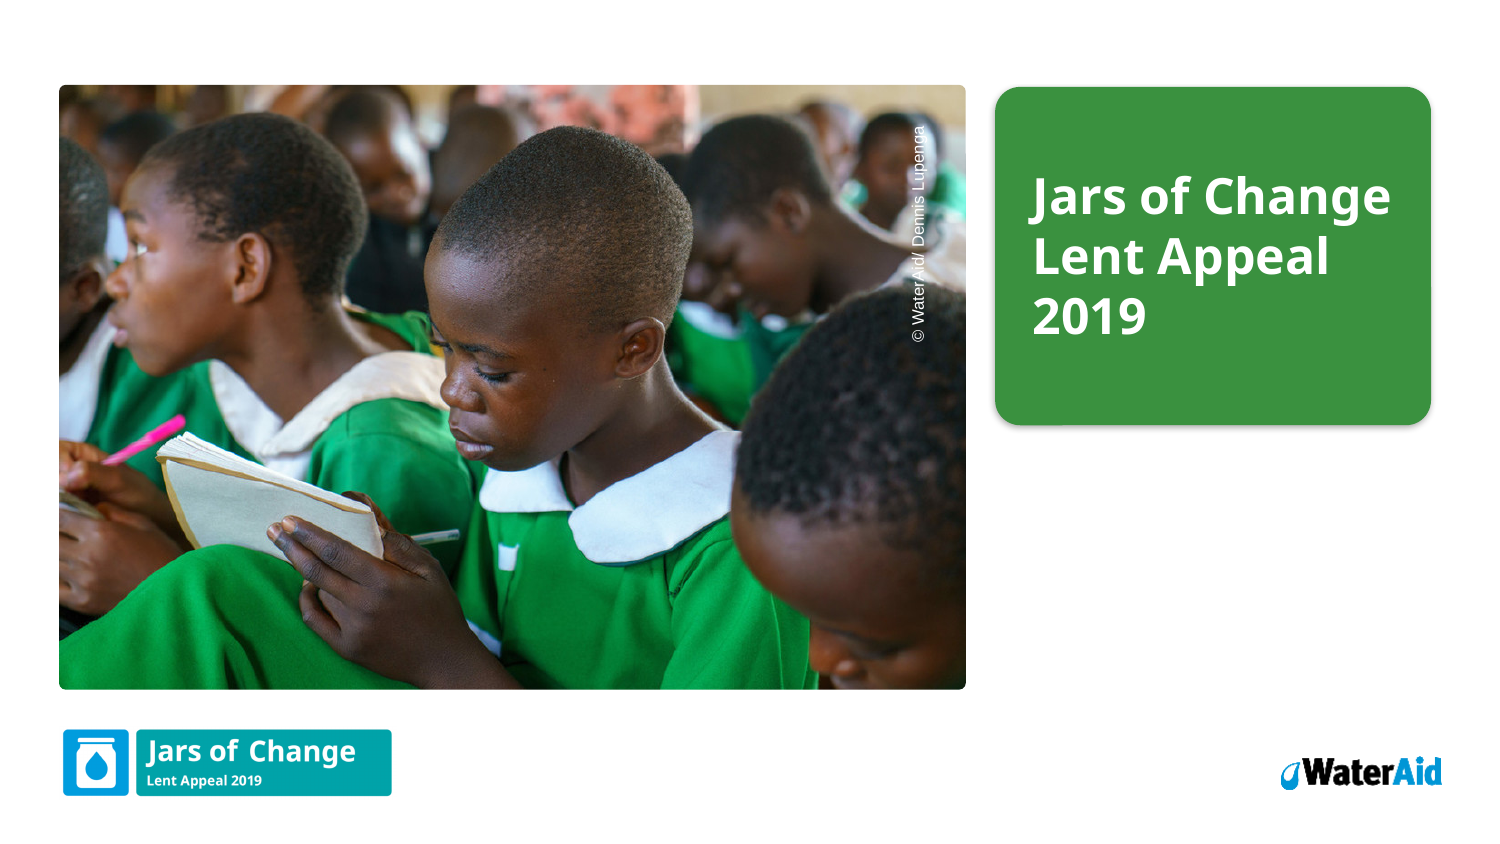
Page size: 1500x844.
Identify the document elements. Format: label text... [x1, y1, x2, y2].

picture [58, 84, 966, 690]
picture [1280, 756, 1443, 791]
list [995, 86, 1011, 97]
picture [58, 726, 398, 801]
text_box [994, 86, 1432, 427]
text_box Jars of Change Lent Appeal 2019 [1017, 157, 1424, 352]
